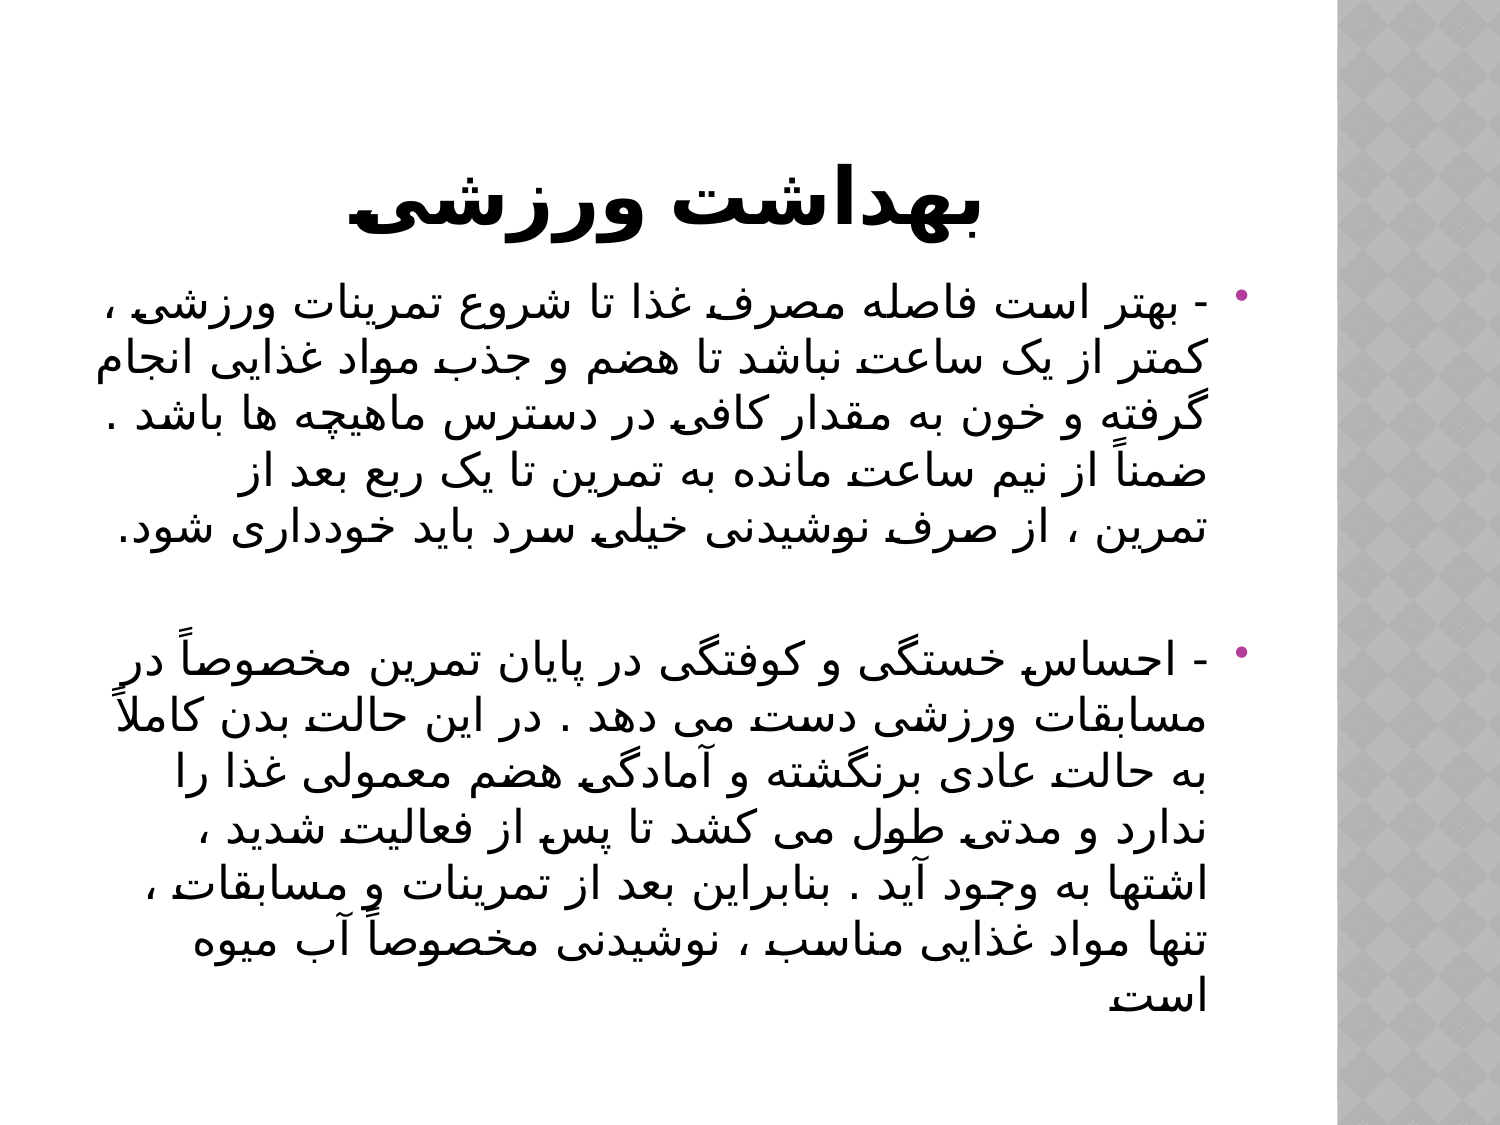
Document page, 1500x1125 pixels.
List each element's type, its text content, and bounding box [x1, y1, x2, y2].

title بهداشت ورزشی [75, 52, 1263, 240]
list - بهتر است فاصله مصرف غذا تا شروع تمرینات ورزشی ،‌ کمتر از یک ساعت نباشد تا هضم و جذب مواد غذایی انجام گرفته و خون به مقدار کافی در دسترس ماهیچه ها باشد . ضمناً از نیم ساعت مانده به تمرین تا یک ربع بعد از تمرین ، از صرف نوشیدنی خیلی سرد باید خودداری شود. - احساس خستگی و کوفتگی در پایان تمرین مخصوصاً‌ در مسابقات ورزشی دست می دهد . در این حالت بدن کاملاً به حالت عادی برنگشته و آمادگی هضم معمولی غذا را ندارد و مدتی طول می کشد تا پس از فعالیت شدید ، اشتها به وجود آید . بنابراین بعد از تمرینات و مسابقات ، تنها مواد غذایی مناسب ، نوشیدنی مخصوصاً آب میوه است [75, 264, 1263, 1059]
